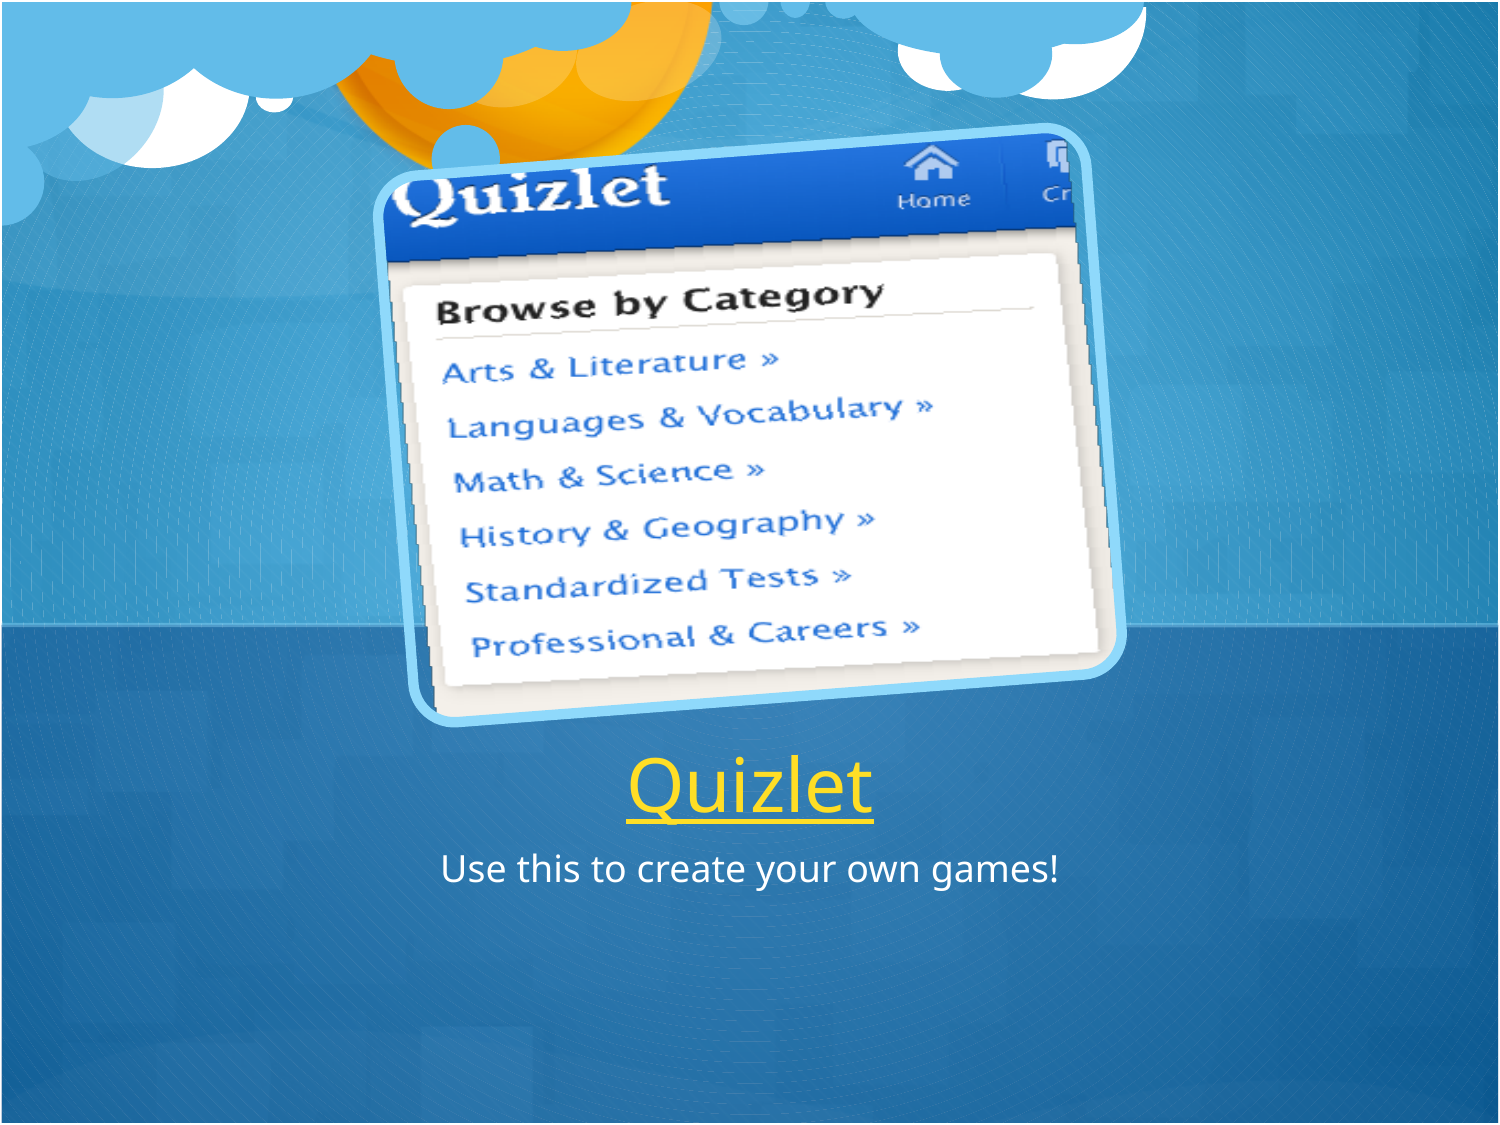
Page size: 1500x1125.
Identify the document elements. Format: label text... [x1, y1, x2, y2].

list Use this to create your own games! [116, 848, 1383, 1048]
title Quizlet [116, 729, 1383, 848]
picture [2, 2, 1498, 1123]
